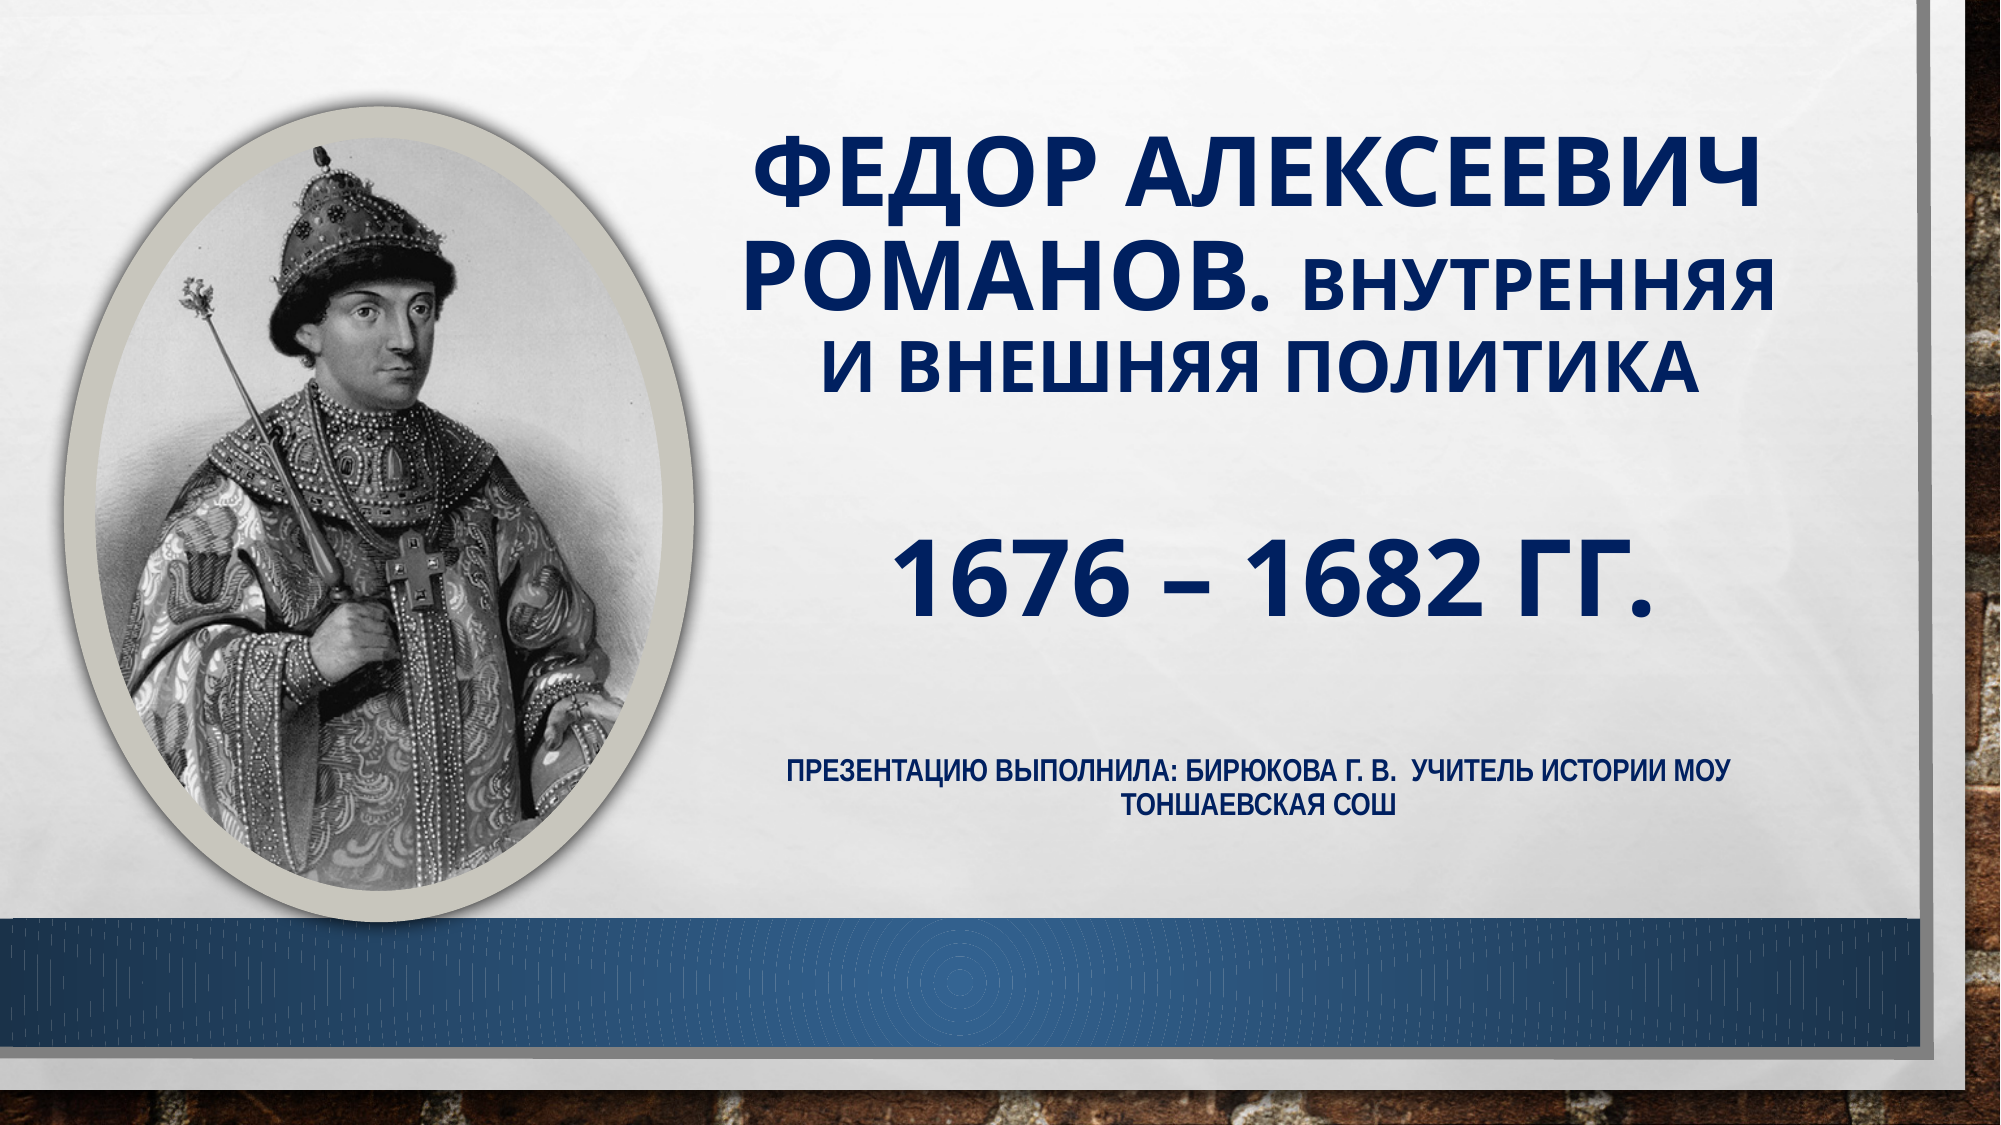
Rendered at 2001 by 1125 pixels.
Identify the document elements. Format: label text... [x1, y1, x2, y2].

title ФЕДОР АЛЕКСЕЕВИЧ РОМАНОВ. Внутренняя и внешняя политика 1676 – 1682 гг. Презентацию выполнила: Бирюкова Г. В. Учитель истории МОУ Тоншаевская СОШ [717, 38, 1800, 907]
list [79, 121, 679, 907]
picture [0, 0, 2000, 1125]
